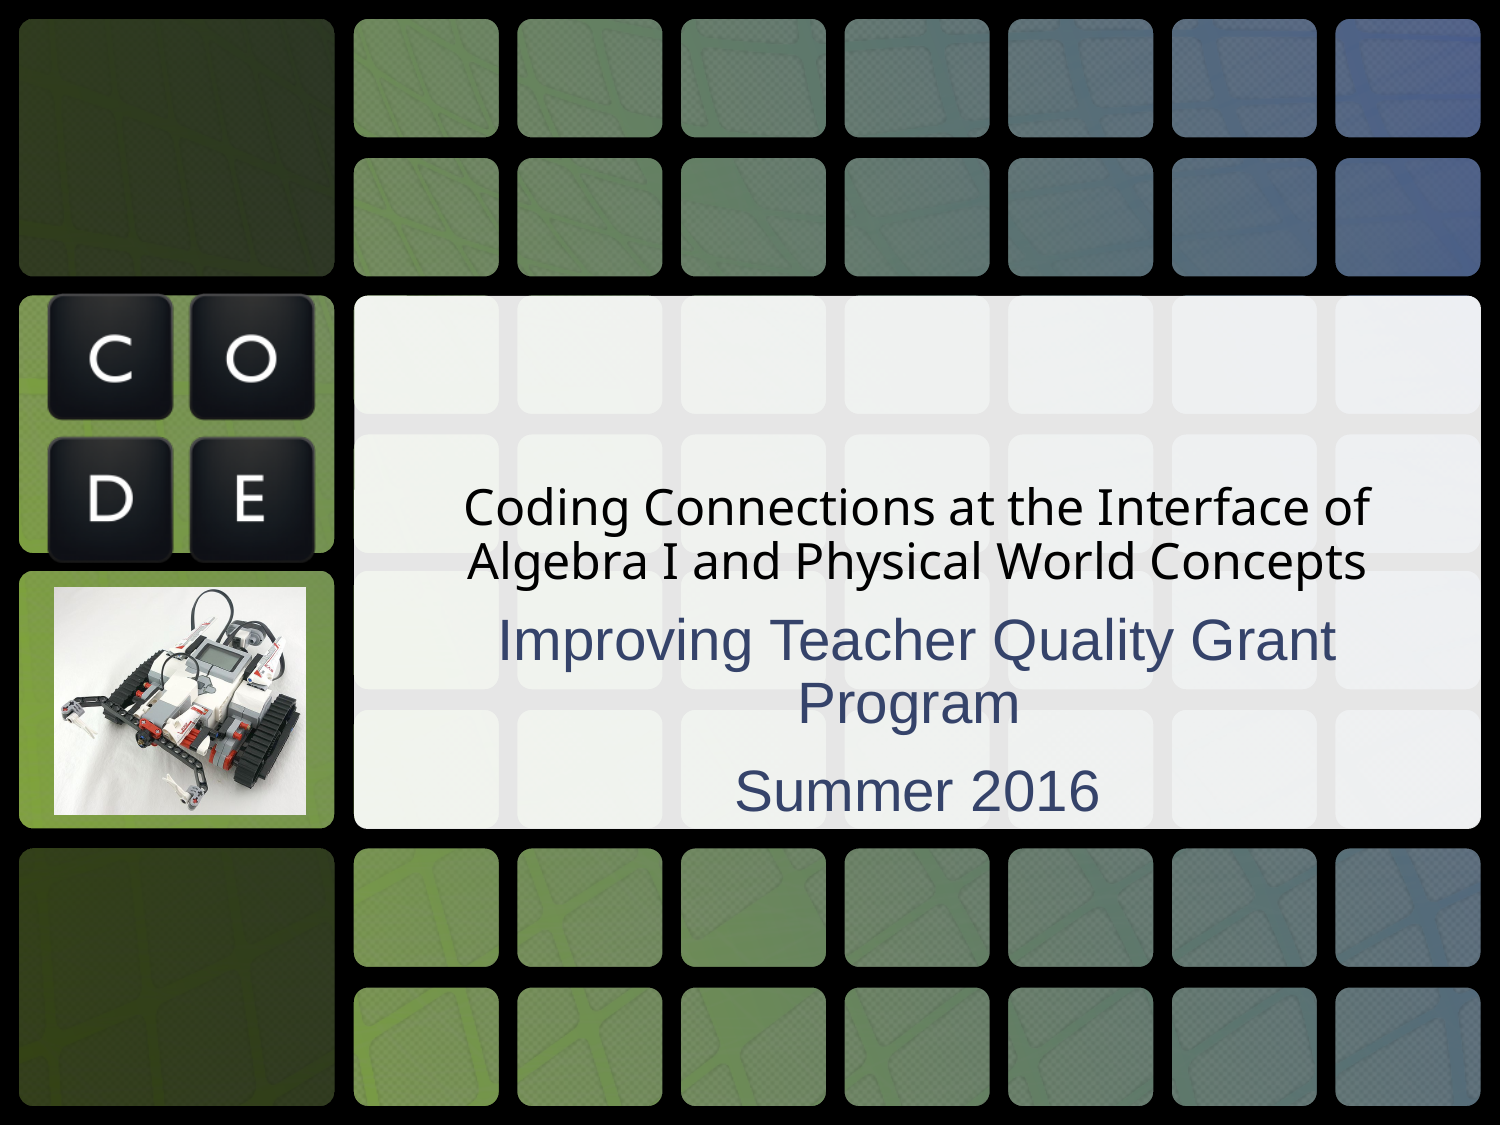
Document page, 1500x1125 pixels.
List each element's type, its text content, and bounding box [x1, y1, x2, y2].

picture [354, 19, 498, 137]
picture [845, 158, 989, 276]
picture [19, 19, 335, 828]
picture [1172, 849, 1316, 966]
picture [518, 19, 662, 137]
picture [1172, 988, 1316, 1106]
picture [1336, 19, 1480, 137]
picture [1009, 19, 1153, 137]
picture [845, 849, 989, 966]
picture [1336, 158, 1480, 276]
subtitle Improving Teacher Quality Grant Program Summer 2016 [366, 602, 1470, 815]
picture [681, 19, 826, 137]
picture [19, 849, 334, 1106]
picture [681, 849, 826, 966]
picture [1009, 849, 1153, 966]
picture [681, 988, 826, 1106]
picture [1172, 19, 1316, 137]
picture [1336, 988, 1480, 1106]
title Coding Connections at the Interface of Algebra I and Physical World Concepts [366, 306, 1470, 598]
picture [354, 988, 498, 1106]
picture [1009, 158, 1153, 276]
picture [845, 19, 989, 137]
picture [1172, 158, 1316, 276]
picture [518, 849, 662, 966]
picture [845, 988, 989, 1106]
picture [354, 849, 498, 966]
picture [518, 988, 662, 1106]
picture [518, 158, 662, 276]
picture [681, 158, 826, 276]
picture [1336, 849, 1480, 966]
picture [1009, 988, 1153, 1106]
picture [354, 158, 498, 276]
